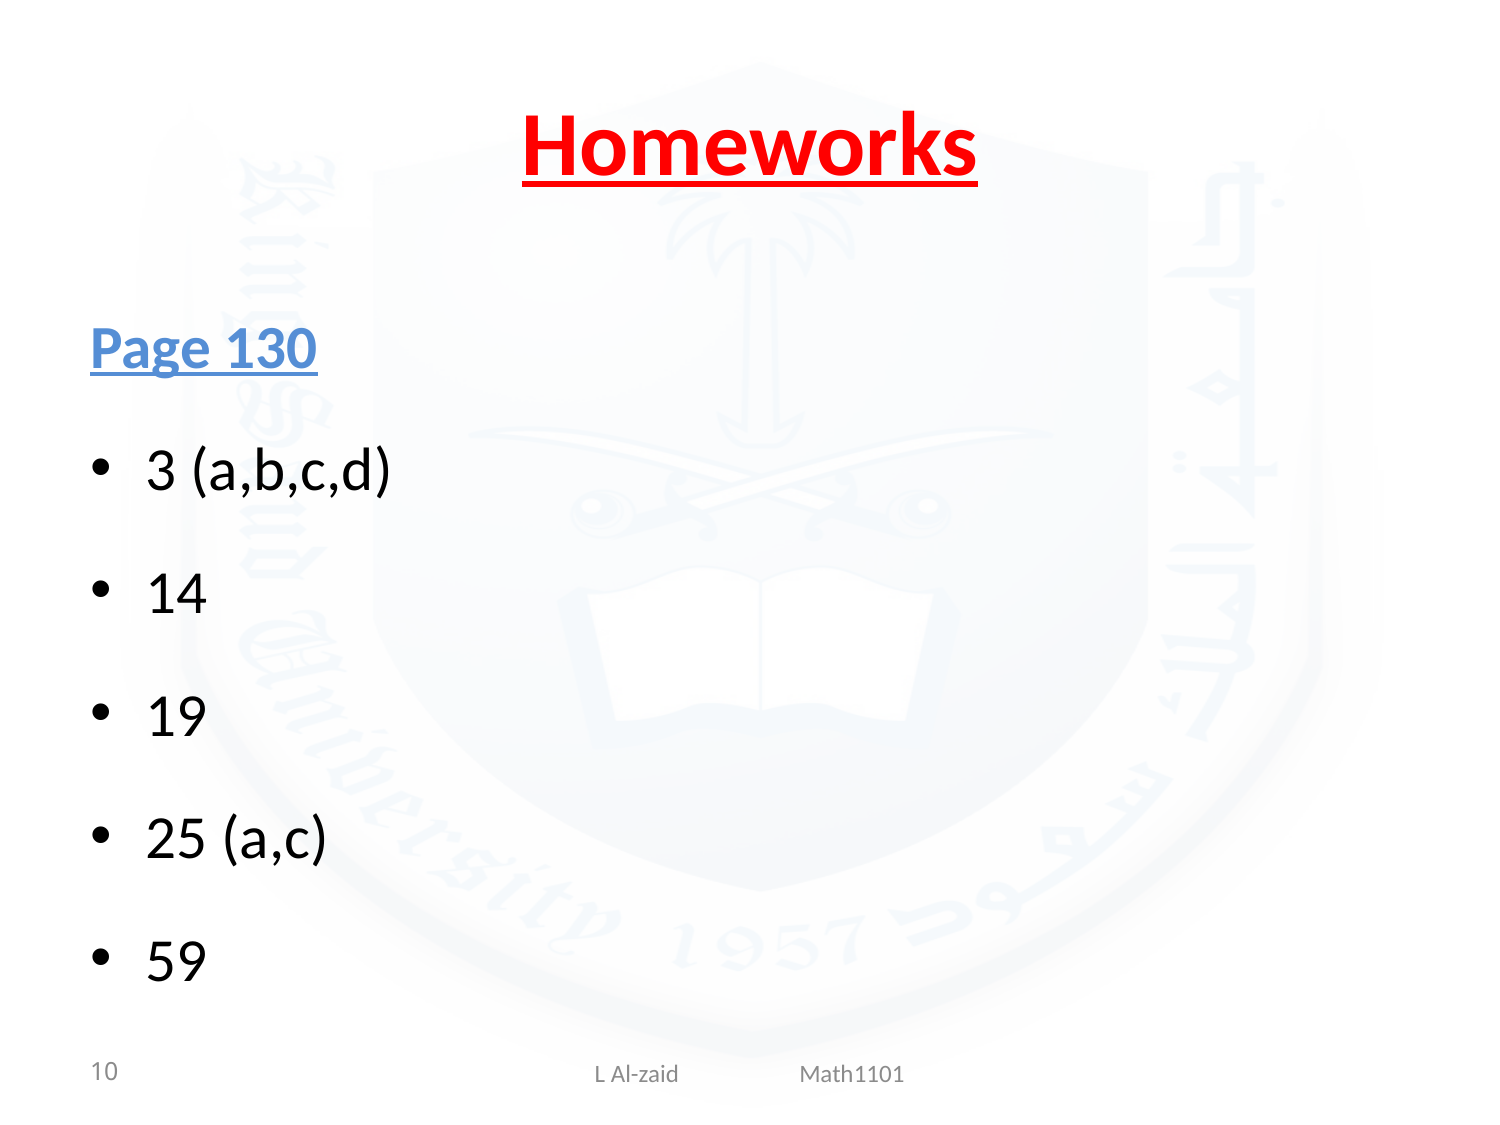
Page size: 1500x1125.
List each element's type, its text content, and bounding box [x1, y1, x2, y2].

slide_number 10 [75, 1042, 425, 1103]
list Page 130 3 (a,b,c,d) 14 19 25 (a,c) 59 [75, 262, 1425, 1005]
footer L Al-zaid Math1101 [512, 1042, 988, 1103]
title Homeworks [75, 45, 1425, 233]
